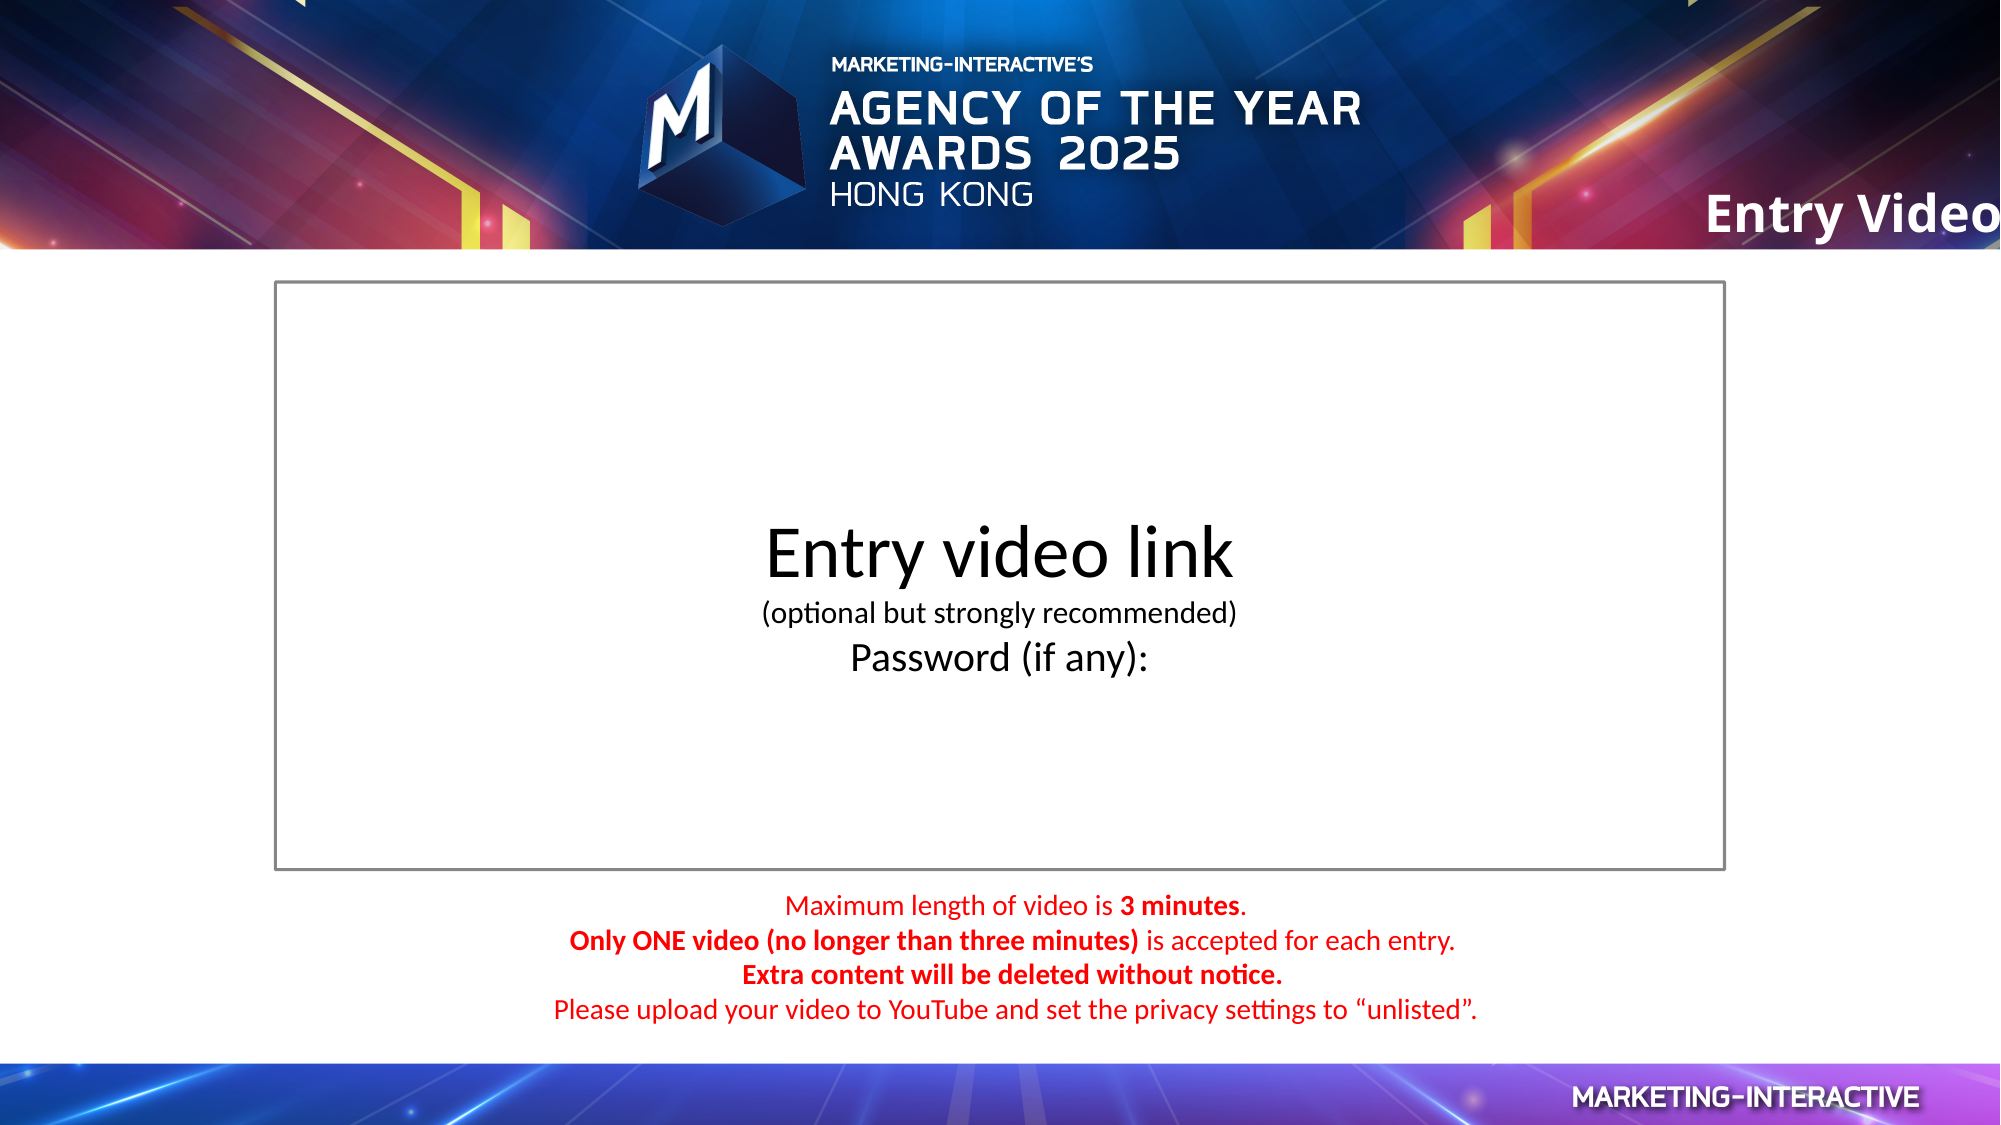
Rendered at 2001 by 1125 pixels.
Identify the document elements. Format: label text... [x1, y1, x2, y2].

picture [0, 0, 2000, 1125]
text_box Entry video link (optional but strongly recommended) Password (if any): [275, 281, 1725, 870]
text_box Maximum length of video is 3 minutes. Only ONE video (no longer than three minutes) is accepted for each entry. Extra content will be deleted without notice. Please upload your video to YouTube and set the privacy settings to “unlisted”. [291, 878, 1741, 1033]
text_box Entry Video [1690, 168, 2000, 256]
